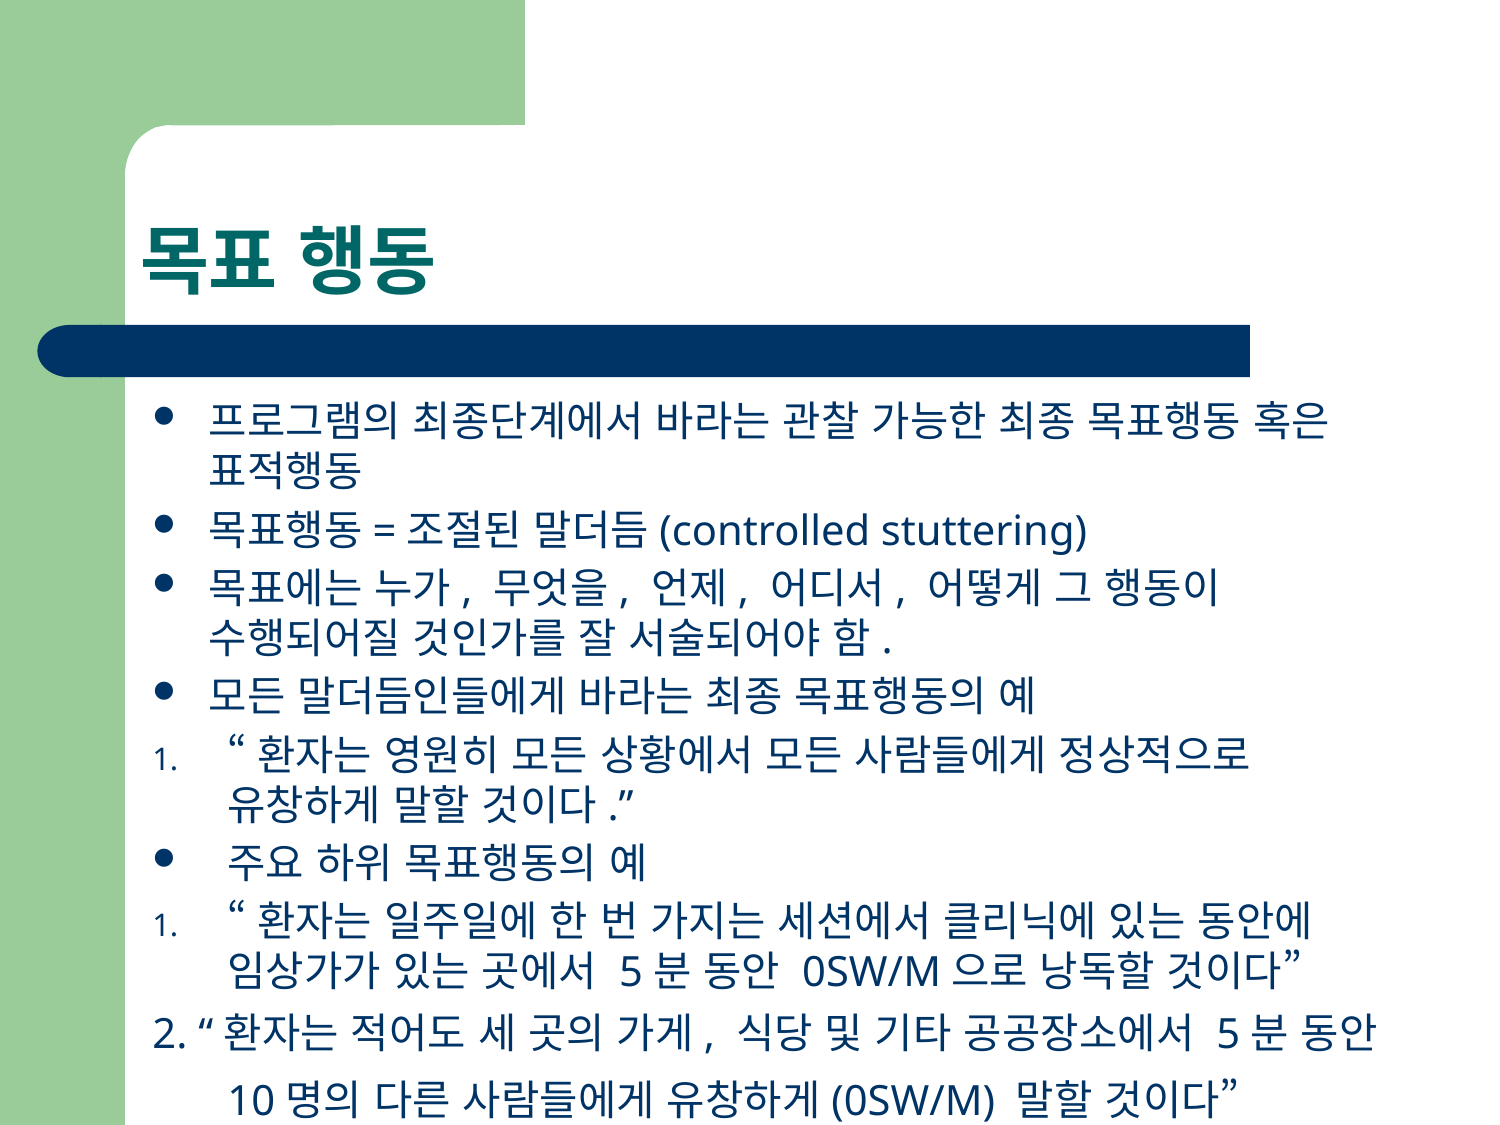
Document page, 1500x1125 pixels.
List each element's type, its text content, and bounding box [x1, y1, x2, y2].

list 프로그램의 최종단계에서 바라는 관찰 가능한 최종 목표행동 혹은 표적행동 목표행동=조절된 말더듬(controlled stuttering) 목표에는 누가, 무엇을, 언제, 어디서, 어떻게 그 행동이 수행되어질 것인가를 잘 서술되어야 함. 모든 말더듬인들에게 바라는 최종 목표행동의 예 “환자는 영원히 모든 상황에서 모든 사람들에게 정상적으로 유창하게 말할 것이다.” 주요 하위 목표행동의 예 “환자는 일주일에 한 번 가지는 세션에서 클리닉에 있는 동안에 임상가가 있는 곳에서 5분 동안 0SW/M으로 낭독할 것이다” 2. “환자는 적어도 세 곳의 가게, 식당 및 기타 공공장소에서 5분 동안 10명의 다른 사람들에게 유창하게(0SW/M) 말할 것이다” [137, 387, 1400, 999]
title 목표 행동 [124, 124, 1426, 313]
